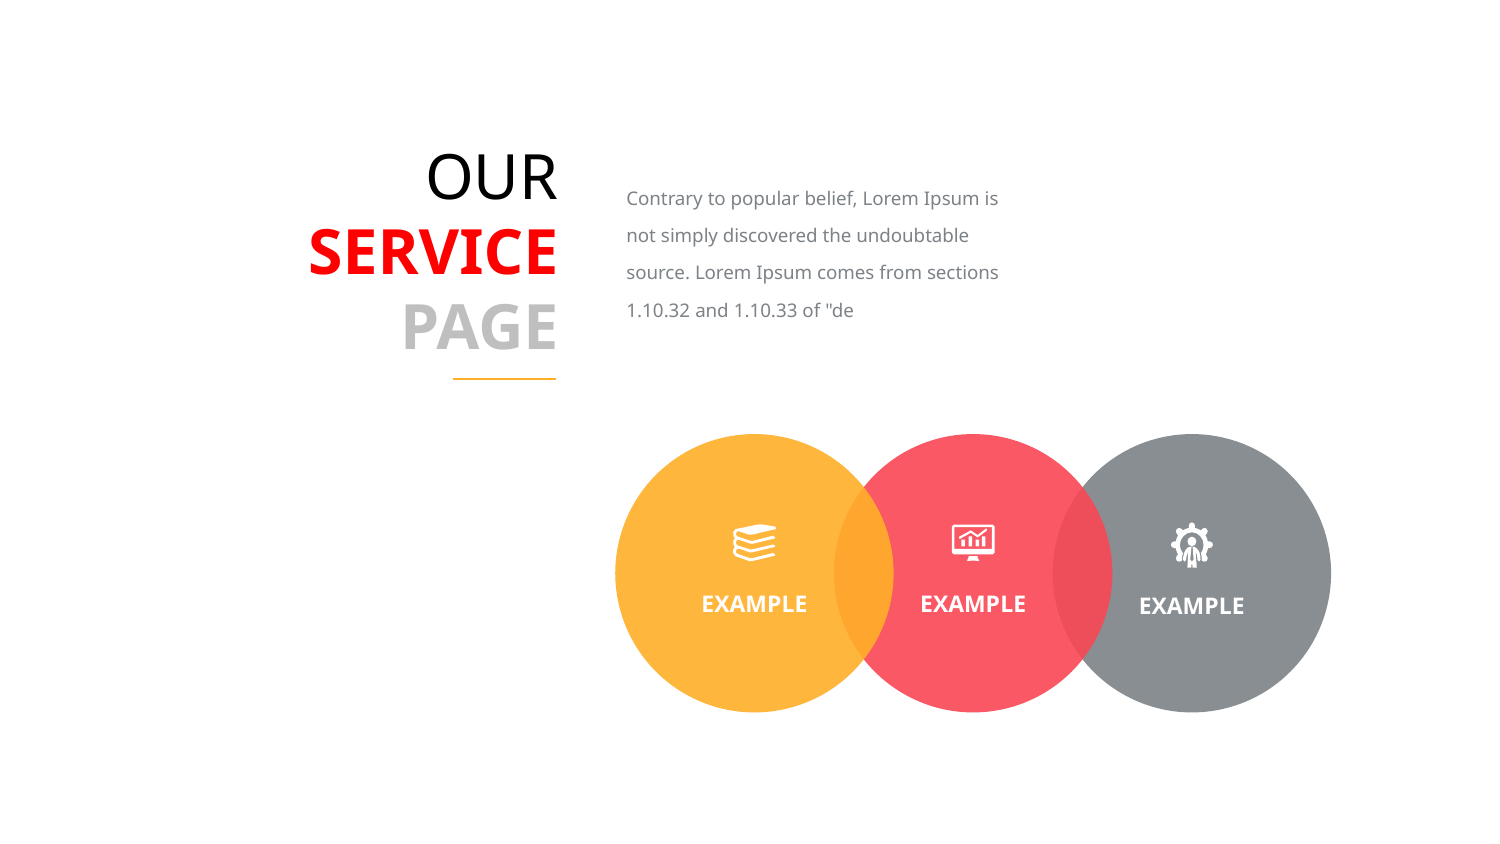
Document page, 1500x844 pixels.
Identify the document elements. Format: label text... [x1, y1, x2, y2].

text_box [615, 434, 886, 713]
text_box OUR SERVICE PAGE [168, 131, 570, 332]
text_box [890, 524, 1056, 623]
text_box [864, 434, 1105, 713]
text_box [1109, 522, 1275, 625]
text_box [1083, 434, 1332, 713]
text_box Contrary to popular belief, Lorem Ipsum is not simply discovered the undoubtable source. Lorem Ipsum comes from sections 1.10.32 and 1.10.33 of "de [615, 166, 1017, 332]
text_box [672, 524, 837, 623]
